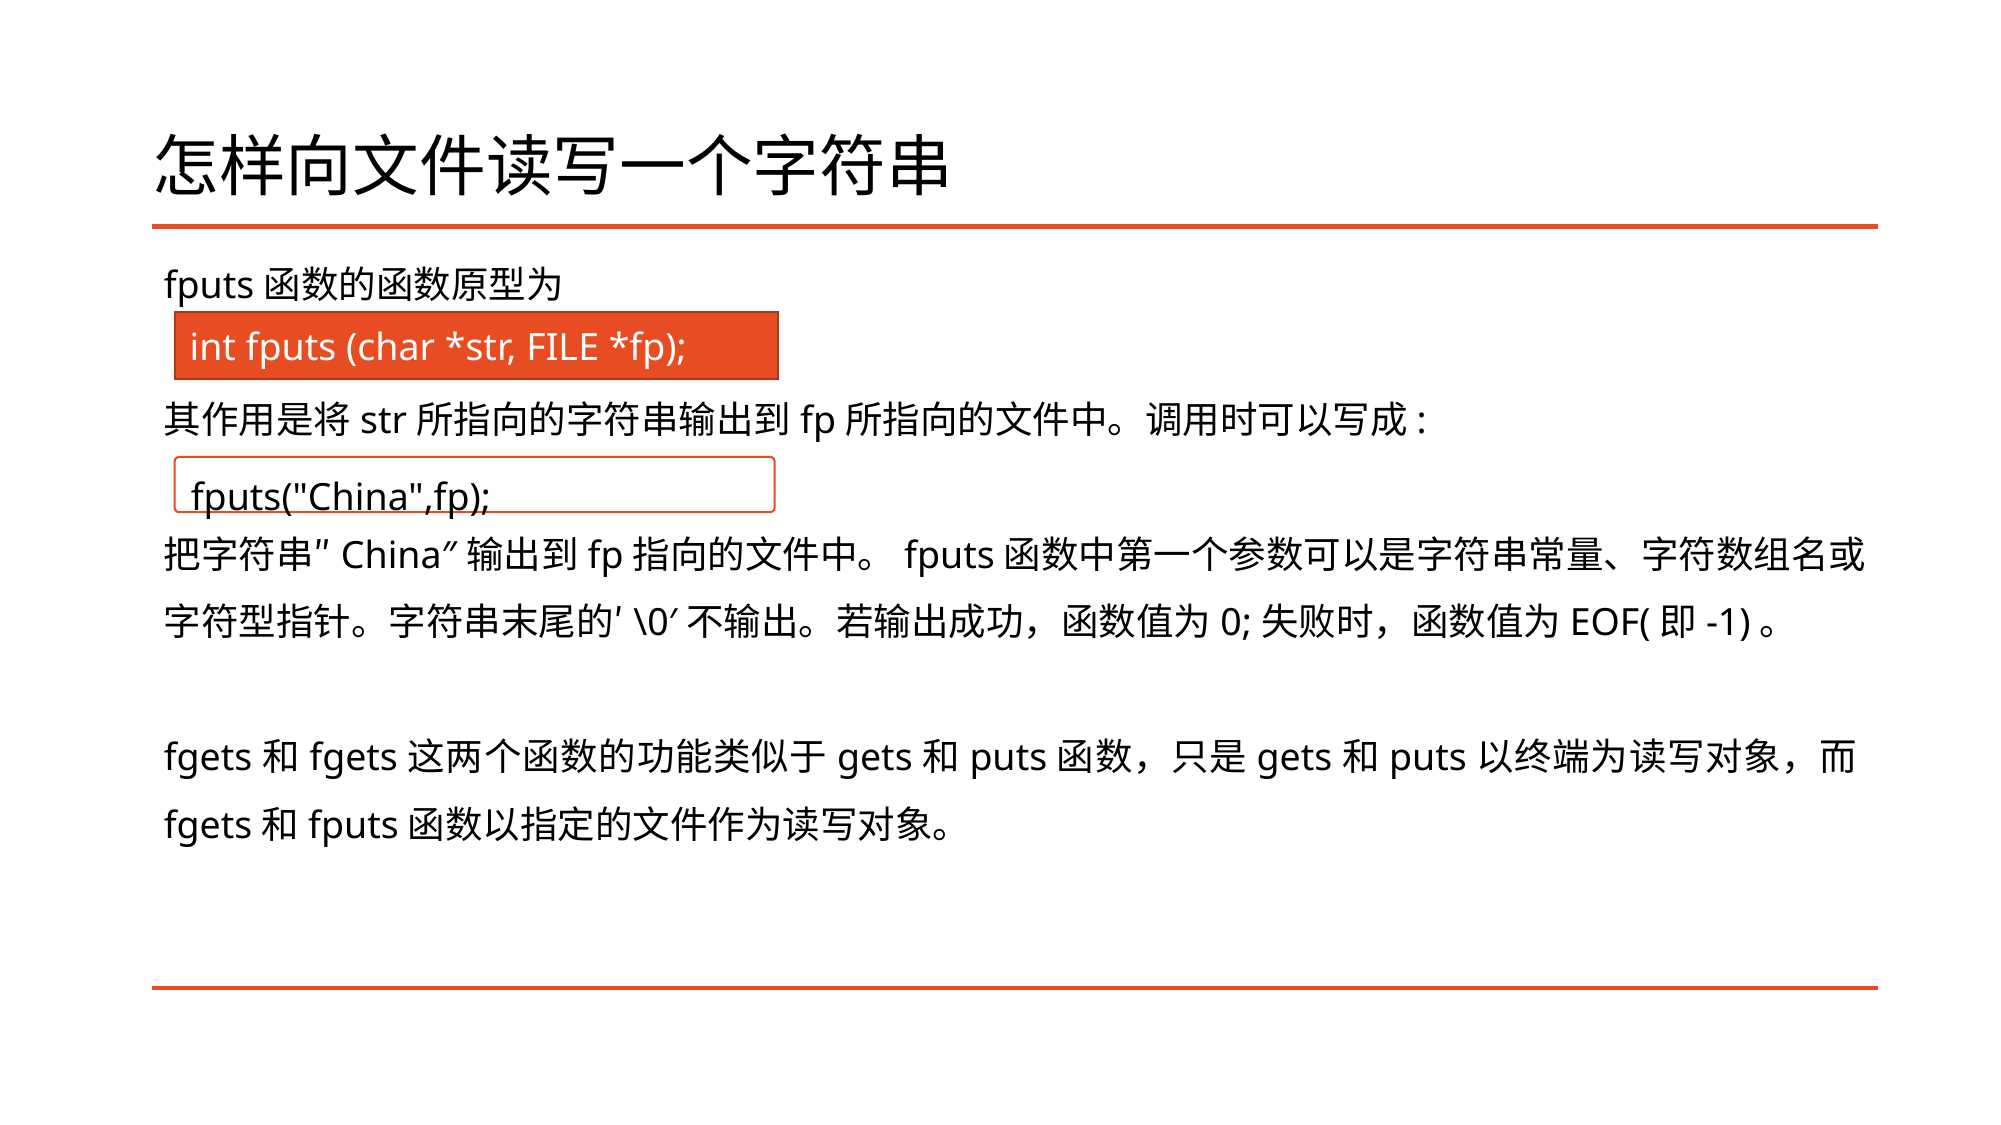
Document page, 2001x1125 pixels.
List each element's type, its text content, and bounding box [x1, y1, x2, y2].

title 怎样向文件读写一个字符串 [137, 59, 1863, 278]
text_box int fputs (char *str, FILE *fp); [174, 311, 779, 380]
text_box fputs("China",fp); [173, 455, 776, 514]
